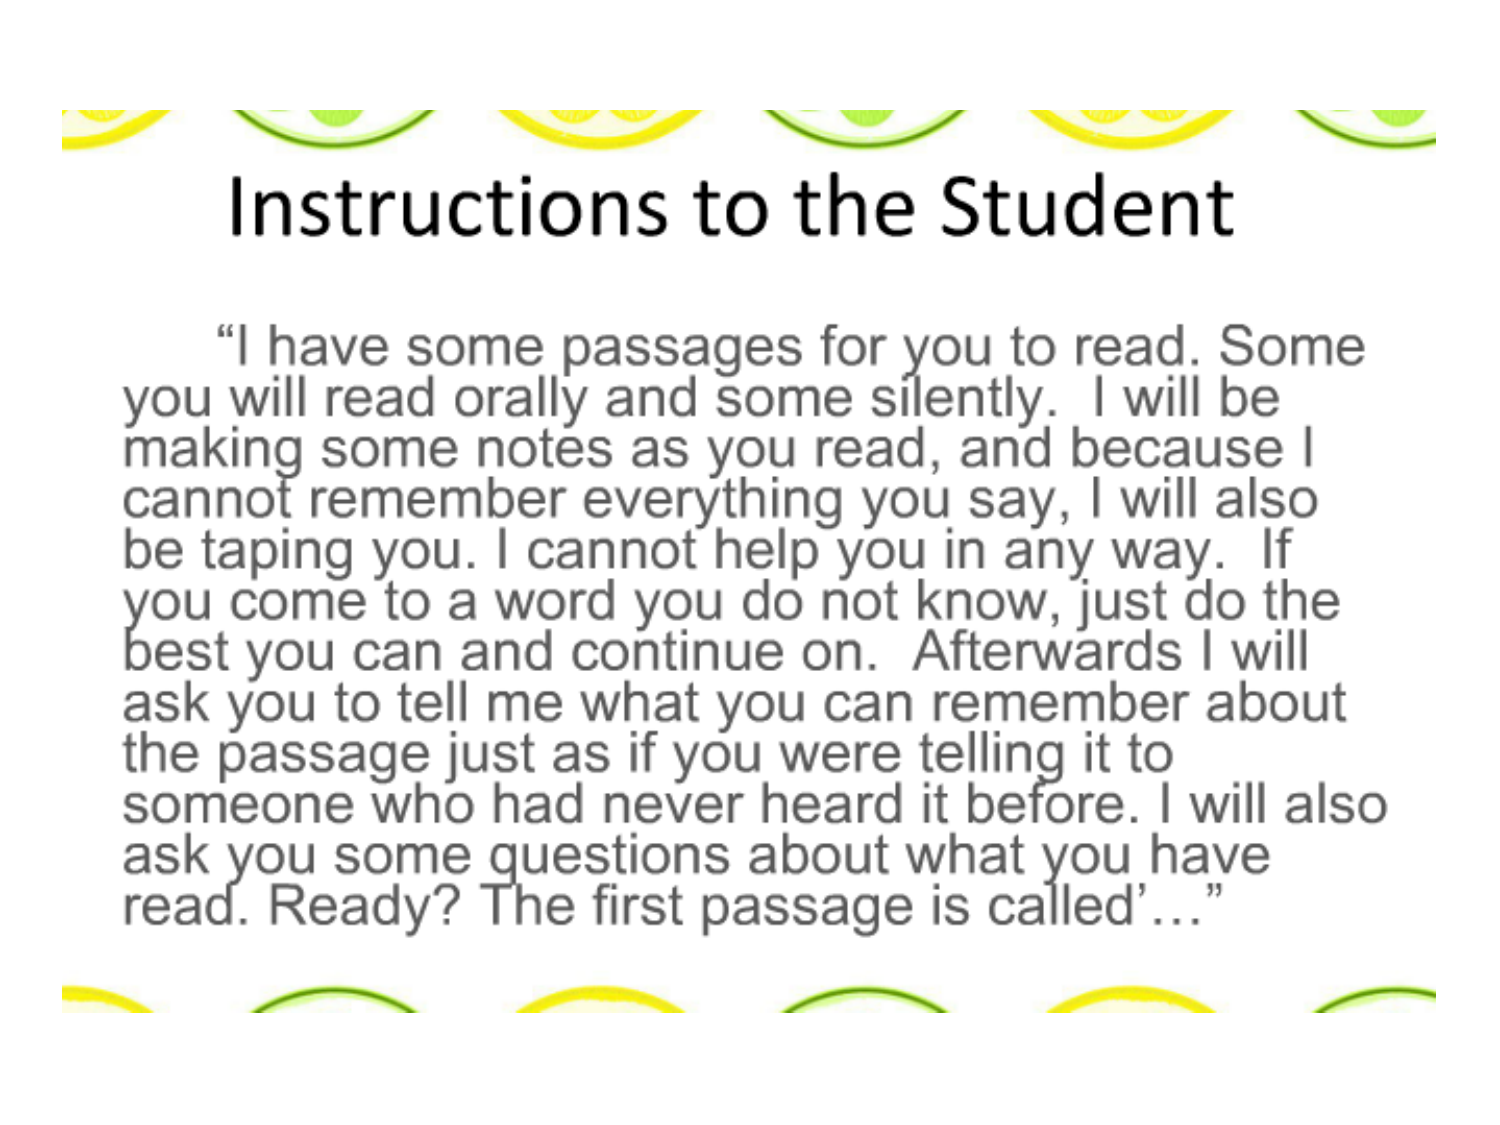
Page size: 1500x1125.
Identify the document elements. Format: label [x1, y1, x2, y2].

picture [62, 110, 1436, 1013]
